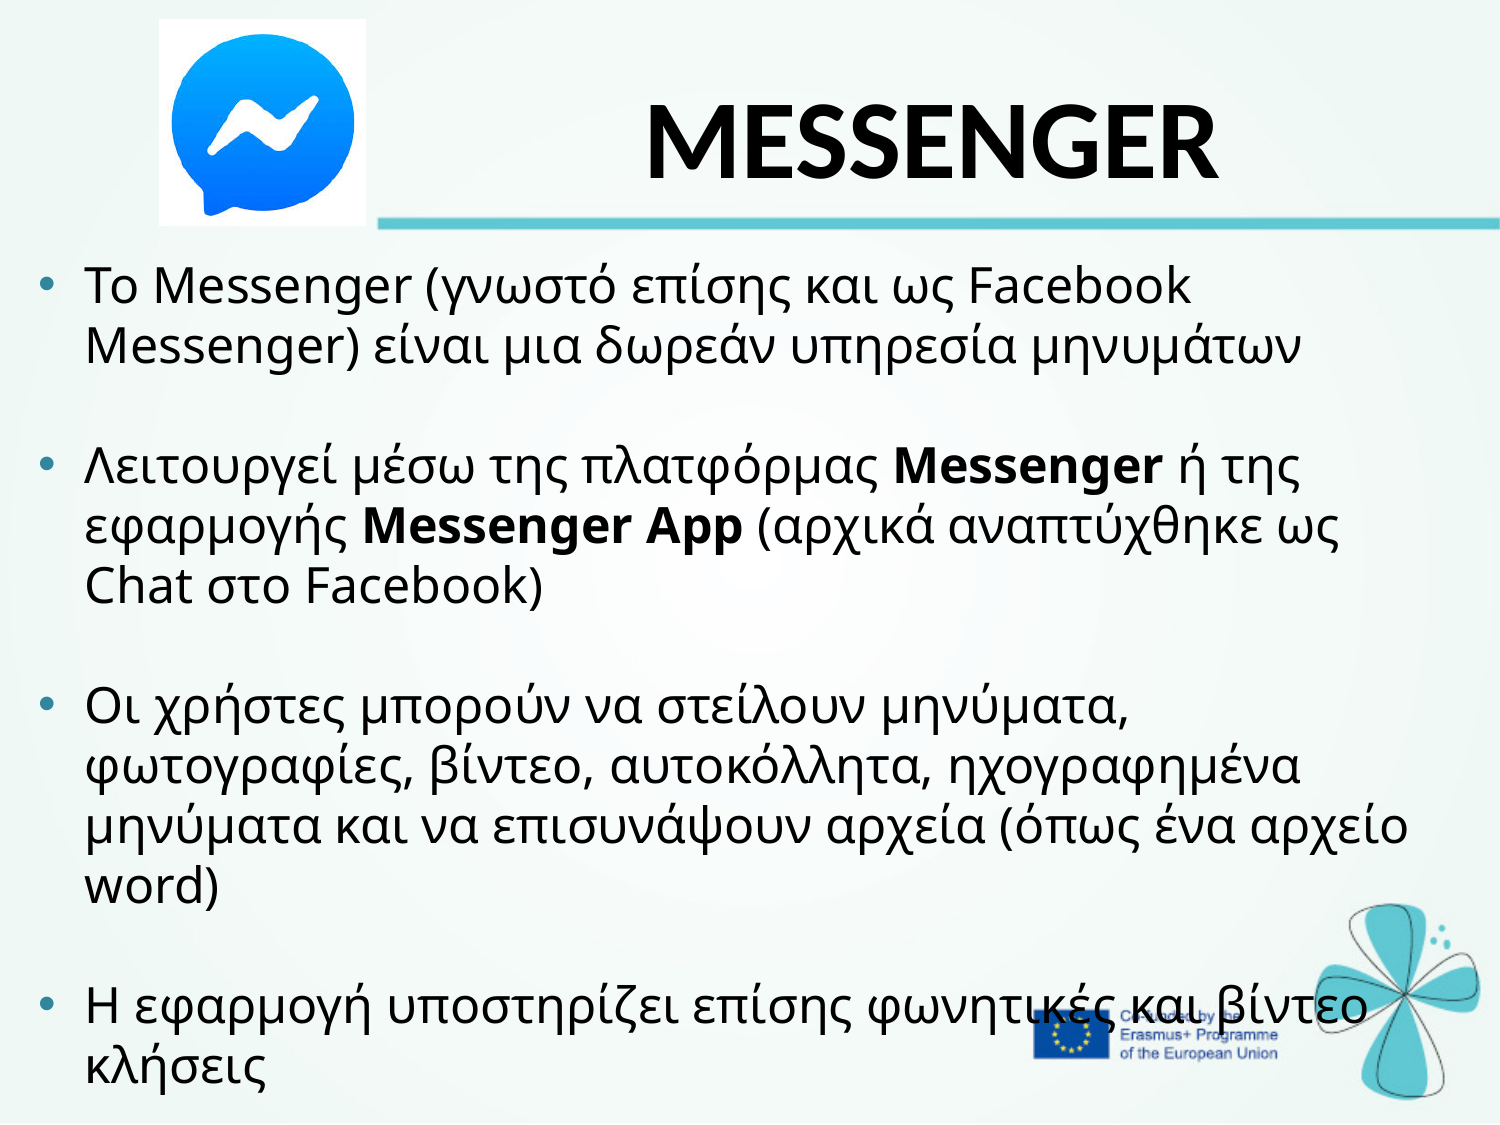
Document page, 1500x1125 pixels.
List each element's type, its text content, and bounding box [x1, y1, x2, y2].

text_box MESSENGER [585, 58, 1236, 209]
picture [0, 0, 1500, 1125]
text_box Το Messenger (γνωστό επίσης και ως Facebook Messenger) είναι μια δωρεάν υπηρεσία μηνυμάτων Λειτουργεί μέσω της πλατφόρμας Messenger ή της εφαρμογής Messenger App (αρχικά αναπτύχθηκε ως Chat στο Facebook) Οι χρήστες μπορούν να στείλουν μηνύματα, φωτογραφίες, βίντεο, αυτοκόλλητα, ηχογραφημένα μηνύματα και να επισυνάψουν αρχεία (όπως ένα αρχείο word) Η εφαρμογή υποστηρίζει επίσης φωνητικές και βίντεο κλήσεις Επίσης, υποστηρίζει παιχνίδια [23, 246, 1454, 1125]
